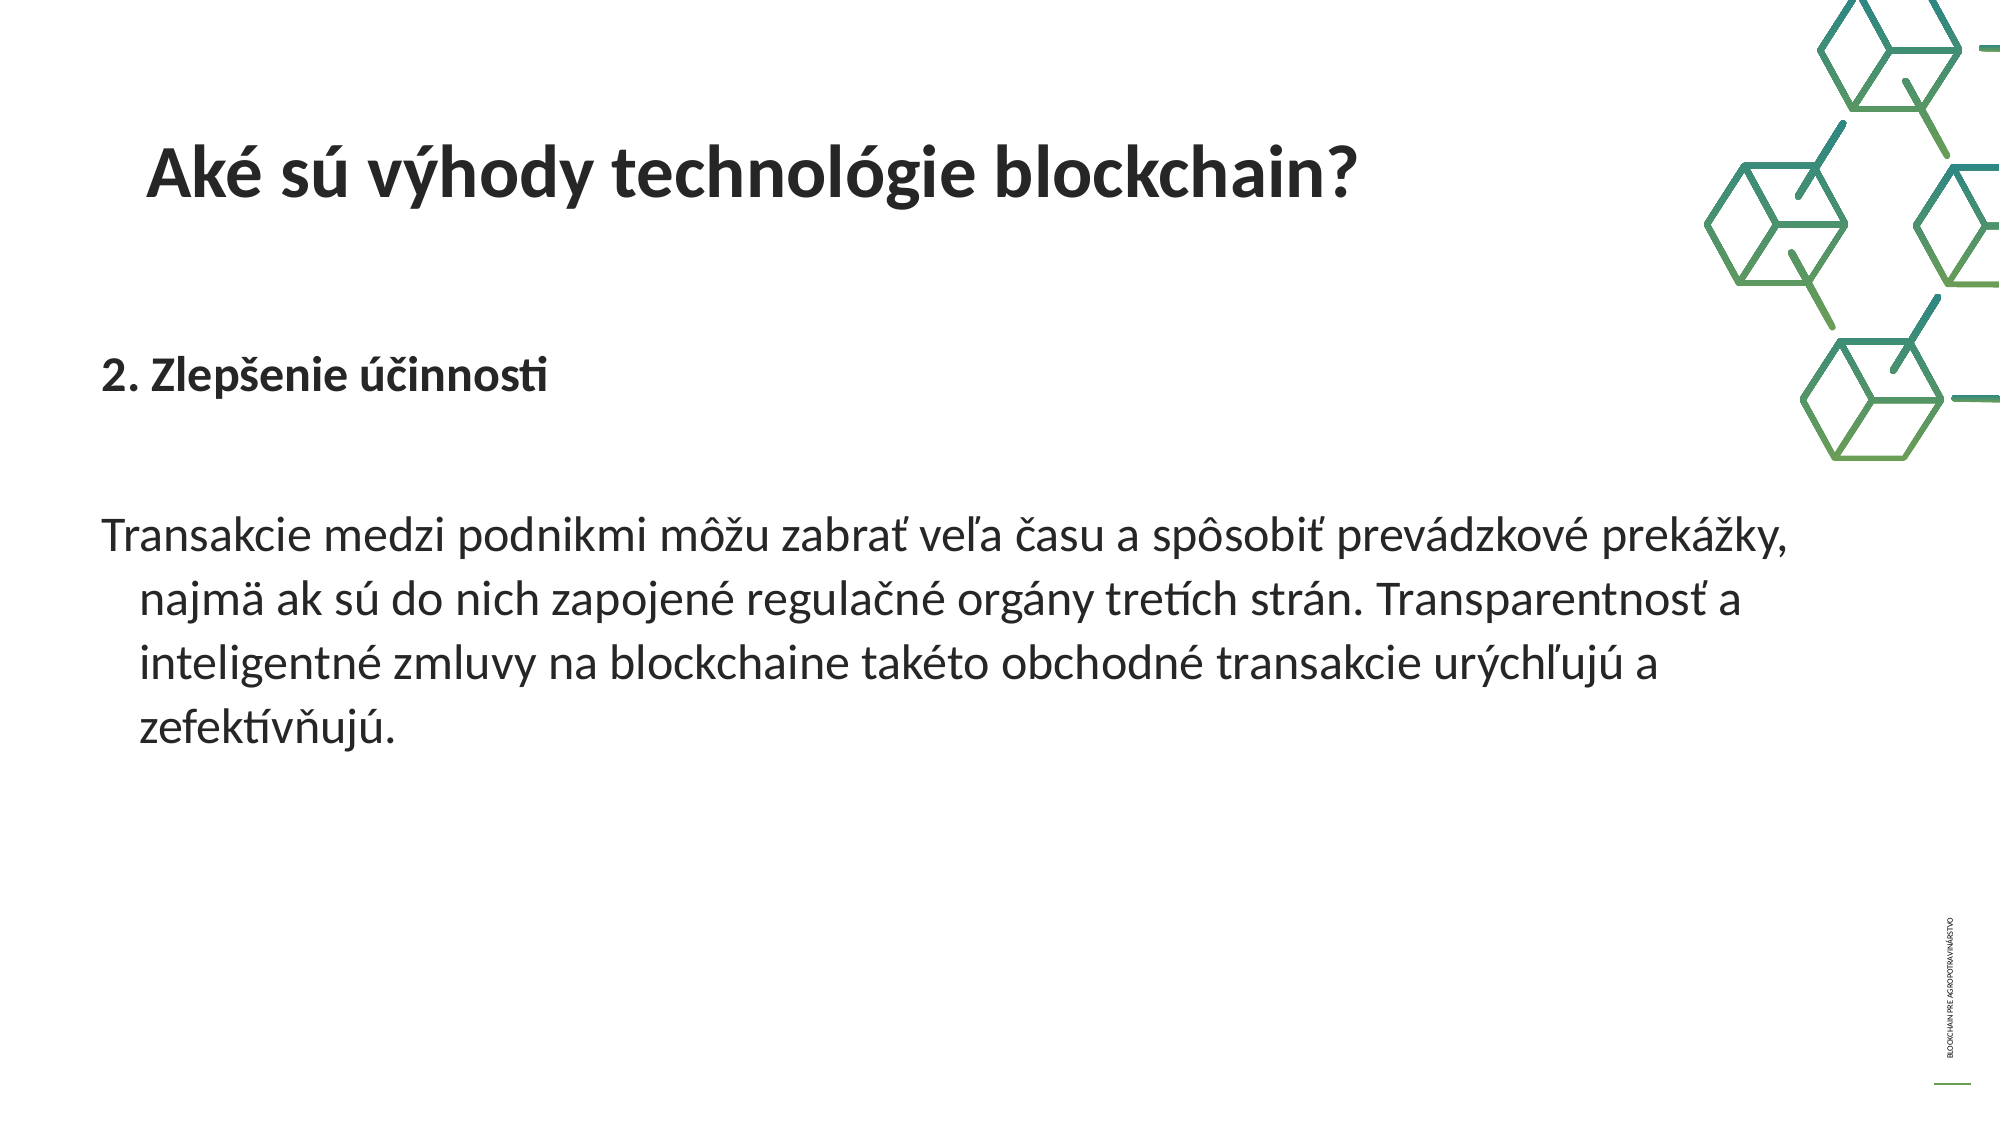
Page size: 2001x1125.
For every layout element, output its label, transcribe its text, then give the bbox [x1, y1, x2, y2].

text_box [1703, 0, 2000, 462]
list 2. Zlepšenie účinnosti Transakcie medzi podnikmi môžu zabrať veľa času a spôsobiť prevádzkové prekážky, najmä ak sú do nich zapojené regulačné orgány tretích strán. Transparentnosť a inteligentné zmluvy na blockchaine takéto obchodné transakcie urýchľujú a zefektívňujú. [86, 329, 1825, 1100]
list Aké sú výhody technológie blockchain? [130, 124, 1698, 337]
